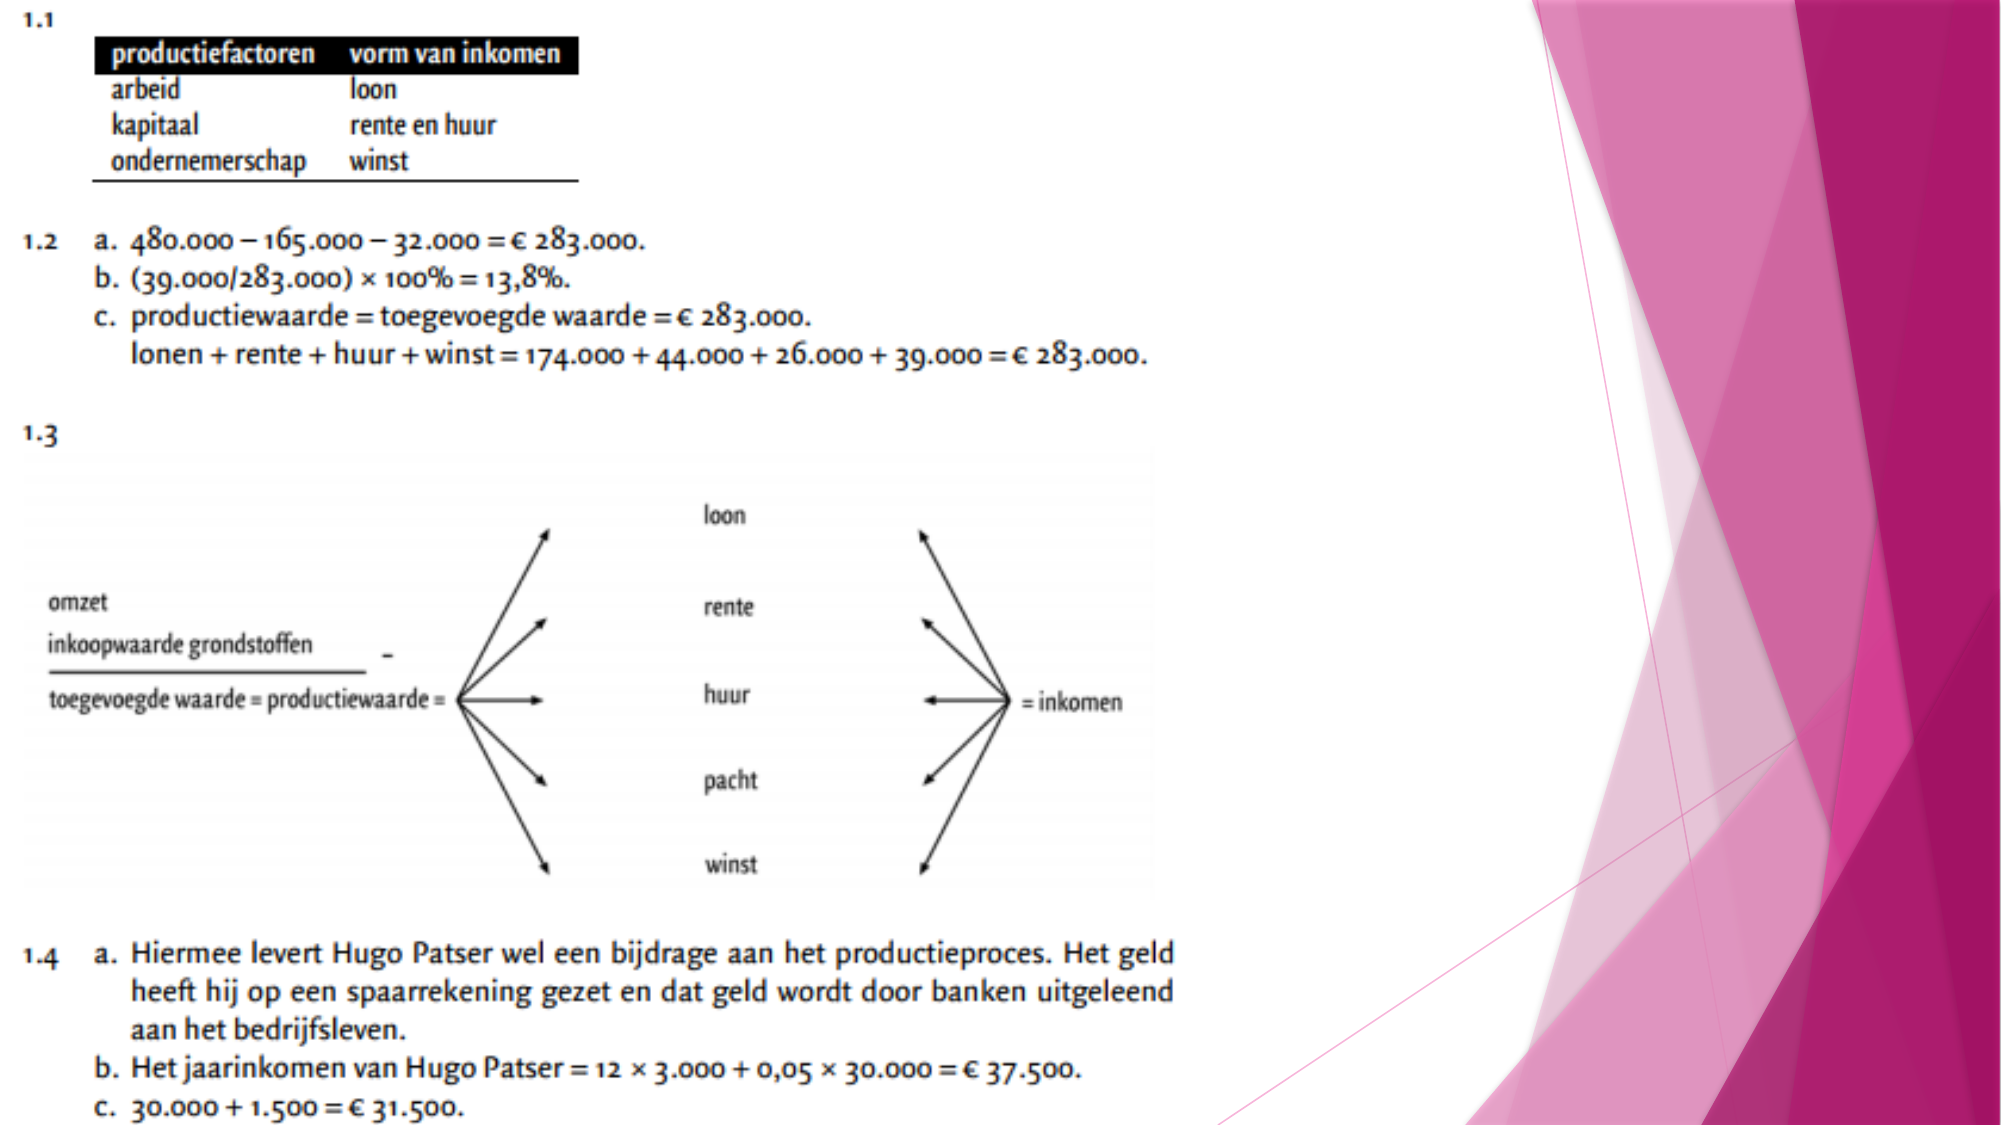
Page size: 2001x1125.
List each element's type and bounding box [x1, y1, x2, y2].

picture [0, 0, 1217, 1125]
